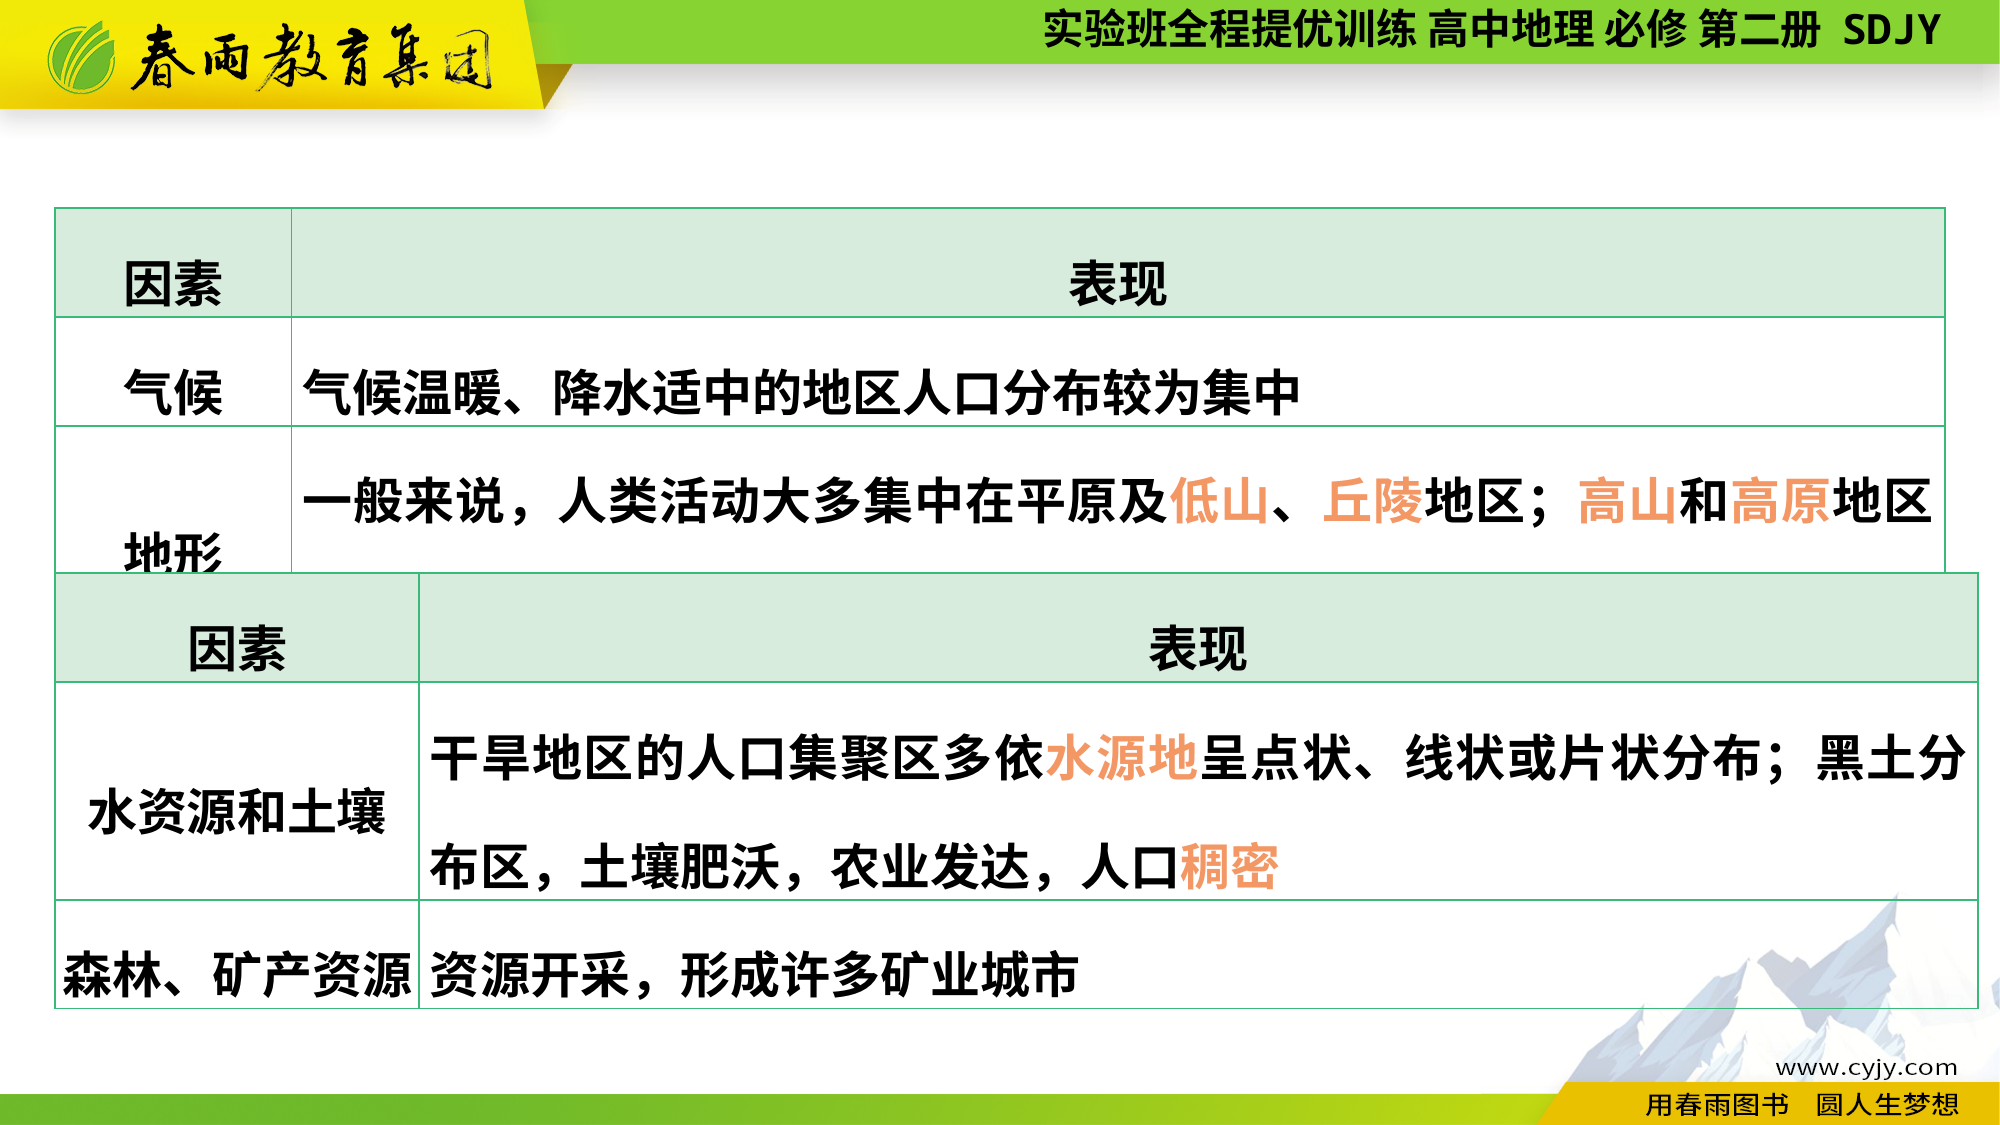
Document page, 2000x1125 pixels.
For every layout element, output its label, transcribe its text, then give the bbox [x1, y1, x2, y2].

table_cell 森林、矿产资源 [56, 901, 418, 1008]
table_header 因素 [56, 209, 291, 316]
table_header 表现 [292, 209, 1944, 316]
table_header 因素 [56, 574, 418, 681]
table_cell 干旱地区的人口集聚区多依水源地呈点状、线状或片状分布；黑土分布区，土壤肥沃，农业发达，人口稠密 [420, 683, 1977, 899]
table_cell 气候温暖、降水适中的地区人口分布较为集中 [292, 318, 1944, 425]
table_cell 资源开采，形成许多矿业城市 [420, 901, 1977, 1008]
picture [0, 0, 2000, 1125]
table_cell 气候 [56, 318, 291, 425]
table_cell 地形 [56, 427, 291, 572]
table_header 表现 [420, 574, 1977, 681]
table_cell 一般来说，人类活动大多集中在平原及低山、丘陵地区；高山和高原地区人口稀少，甚至无人居住 [292, 427, 1944, 572]
table_cell 水资源和土壤 [56, 683, 418, 899]
